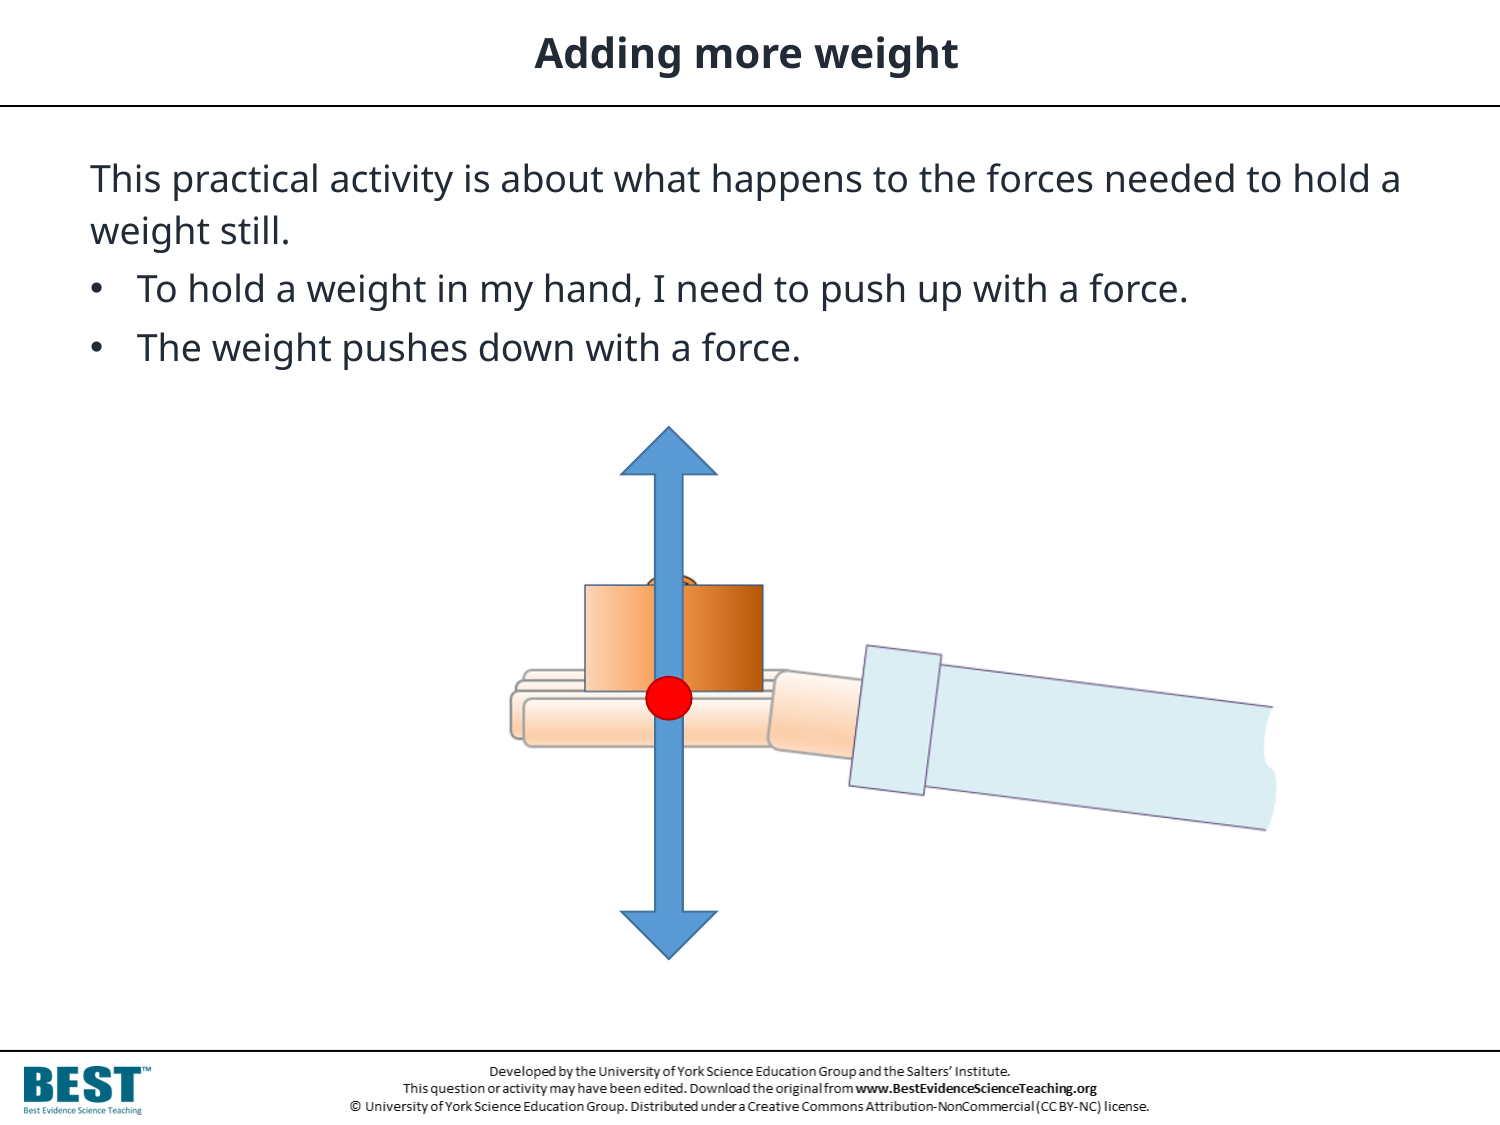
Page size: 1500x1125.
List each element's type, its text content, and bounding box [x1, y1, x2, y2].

text_box Adding more weight [23, 4, 1471, 99]
picture [0, 105, 1500, 1125]
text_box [483, 426, 1295, 959]
